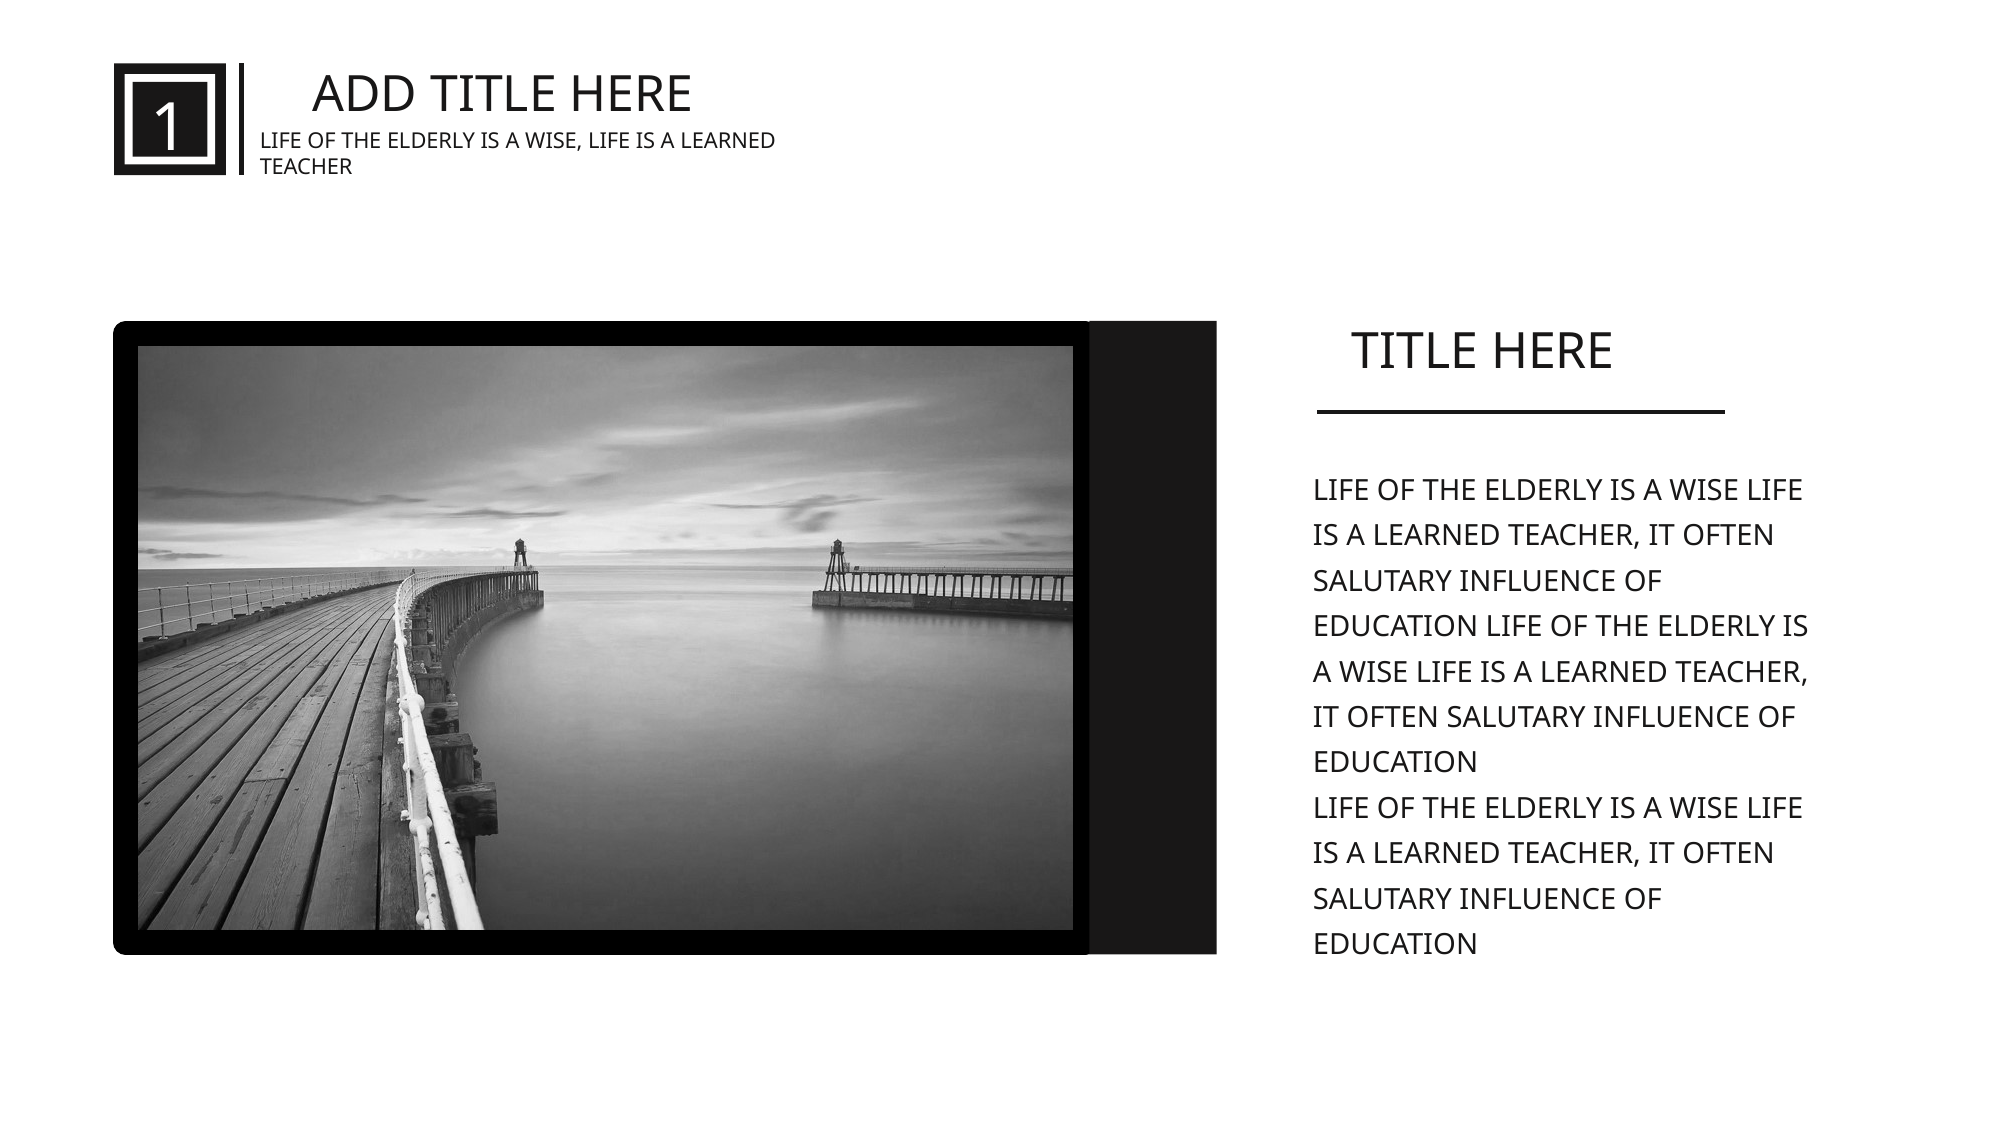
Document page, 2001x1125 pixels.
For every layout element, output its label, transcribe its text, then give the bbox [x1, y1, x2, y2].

picture [138, 346, 1073, 930]
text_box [114, 53, 841, 188]
text_box LIFE OF THE ELDERLY IS A WISE LIFE IS A LEARNED TEACHER, IT OFTEN SALUTARY INFLUENCE OF EDUCATION LIFE OF THE ELDERLY IS A WISE LIFE IS A LEARNED TEACHER, IT OFTEN SALUTARY INFLUENCE OF EDUCATION LIFE OF THE ELDERLY IS A WISE LIFE IS A LEARNED TEACHER, IT OFTEN SALUTARY INFLUENCE OF EDUCATION [1298, 453, 1824, 968]
text_box TITLE HERE [1337, 310, 1630, 386]
text_box [1088, 320, 1218, 955]
